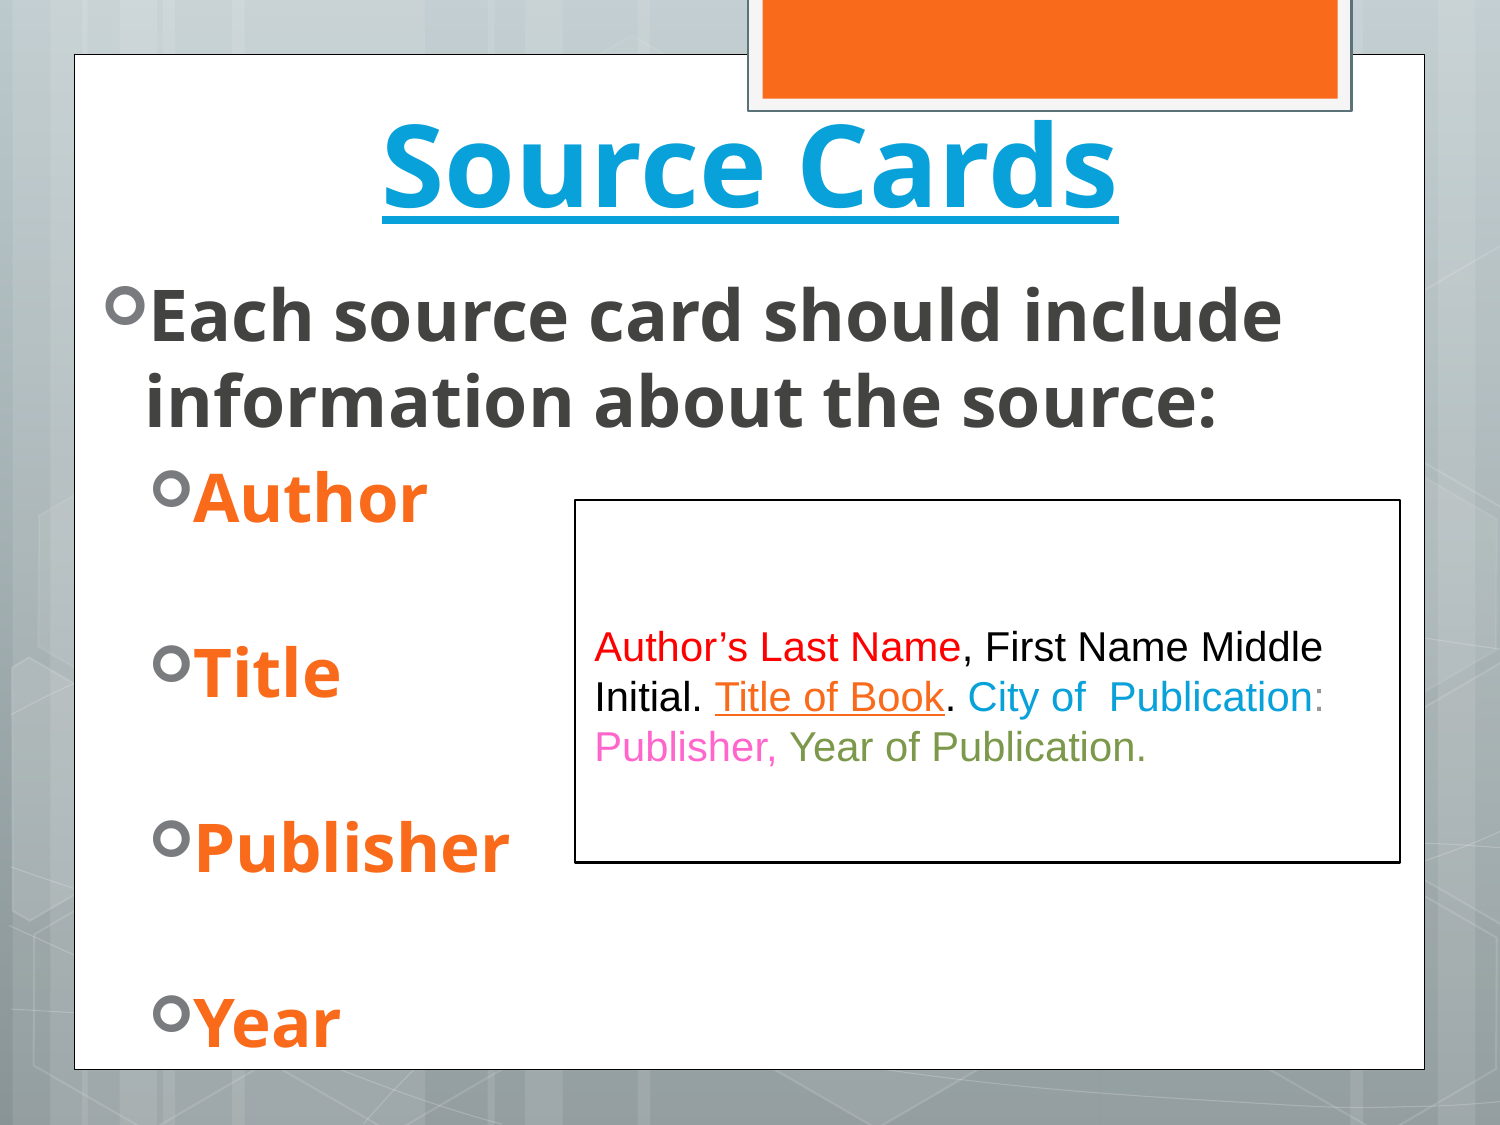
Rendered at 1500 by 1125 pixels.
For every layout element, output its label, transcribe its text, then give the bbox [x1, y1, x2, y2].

text_box Author’s Last Name, First Name Middle Initial. Title of Book. City of Publication: Publisher, Year of Publication. [579, 612, 1400, 778]
list Each source card should include information about the source: Author Title Publisher Year [75, 262, 1425, 1075]
title Source Cards [75, 50, 1425, 238]
text_box [574, 499, 1401, 864]
